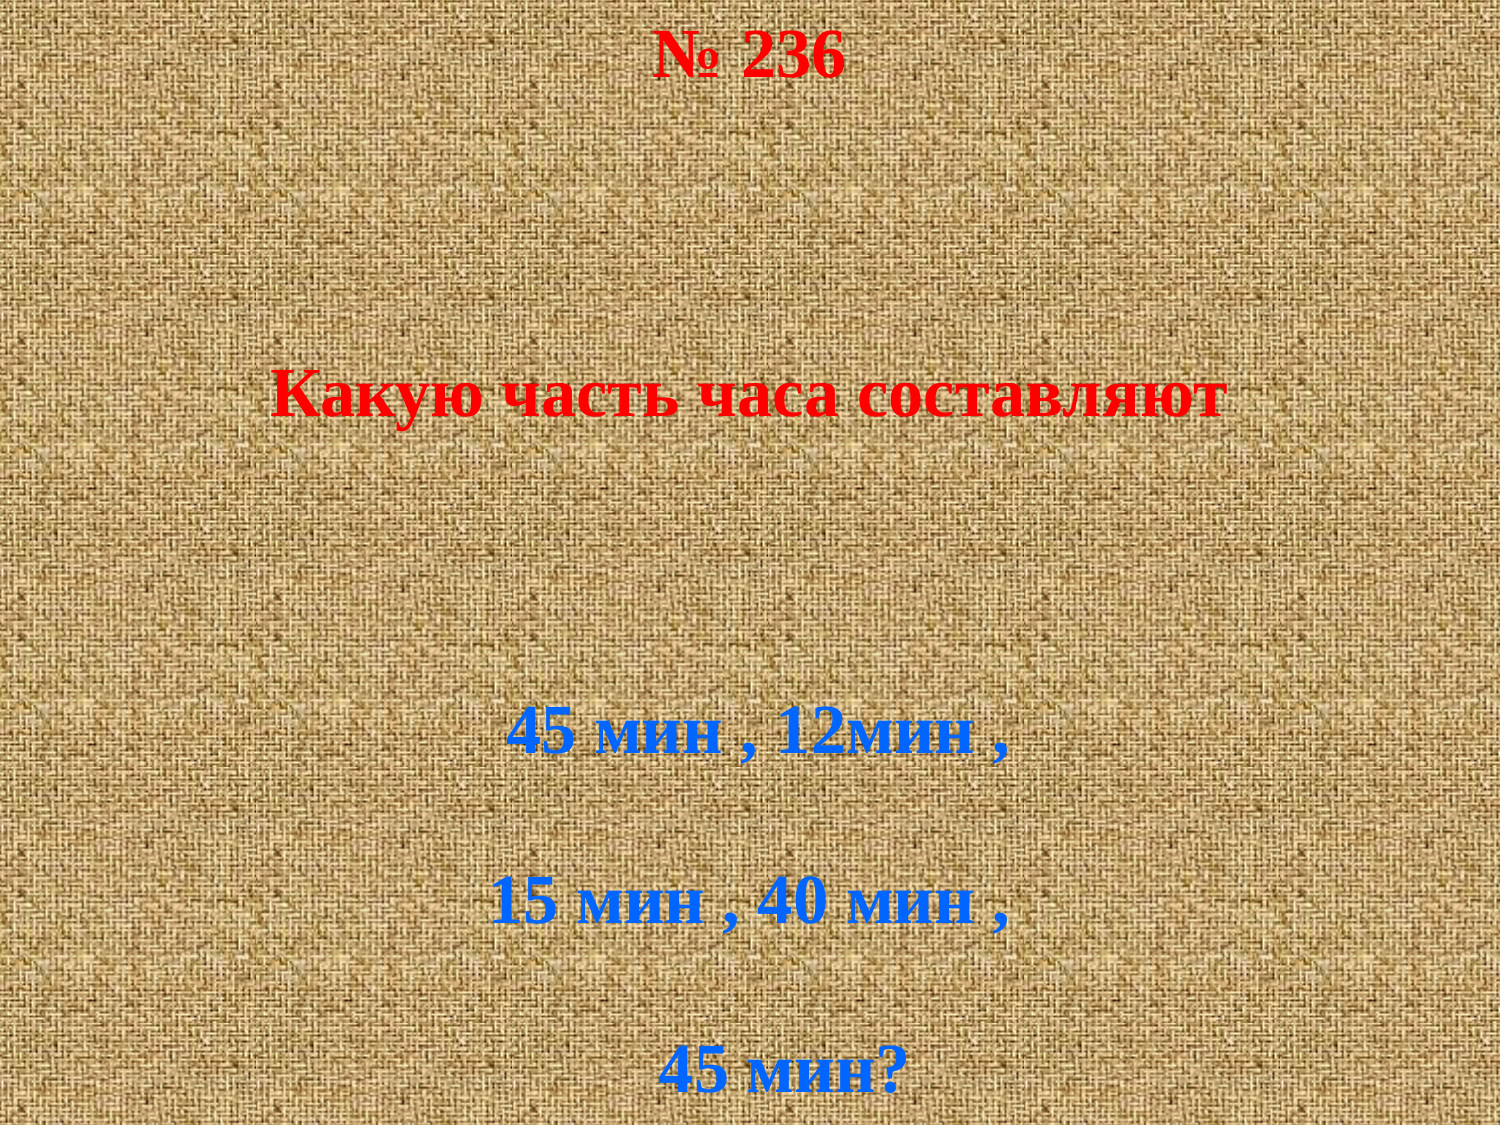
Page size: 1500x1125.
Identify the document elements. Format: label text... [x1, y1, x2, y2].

slide_number 25 [1057, 991, 1142, 1051]
title № 236 Какую часть часа составляют 45 мин , 12мин , 15 мин , 40 мин , 45 мин? [0, 0, 1500, 1125]
